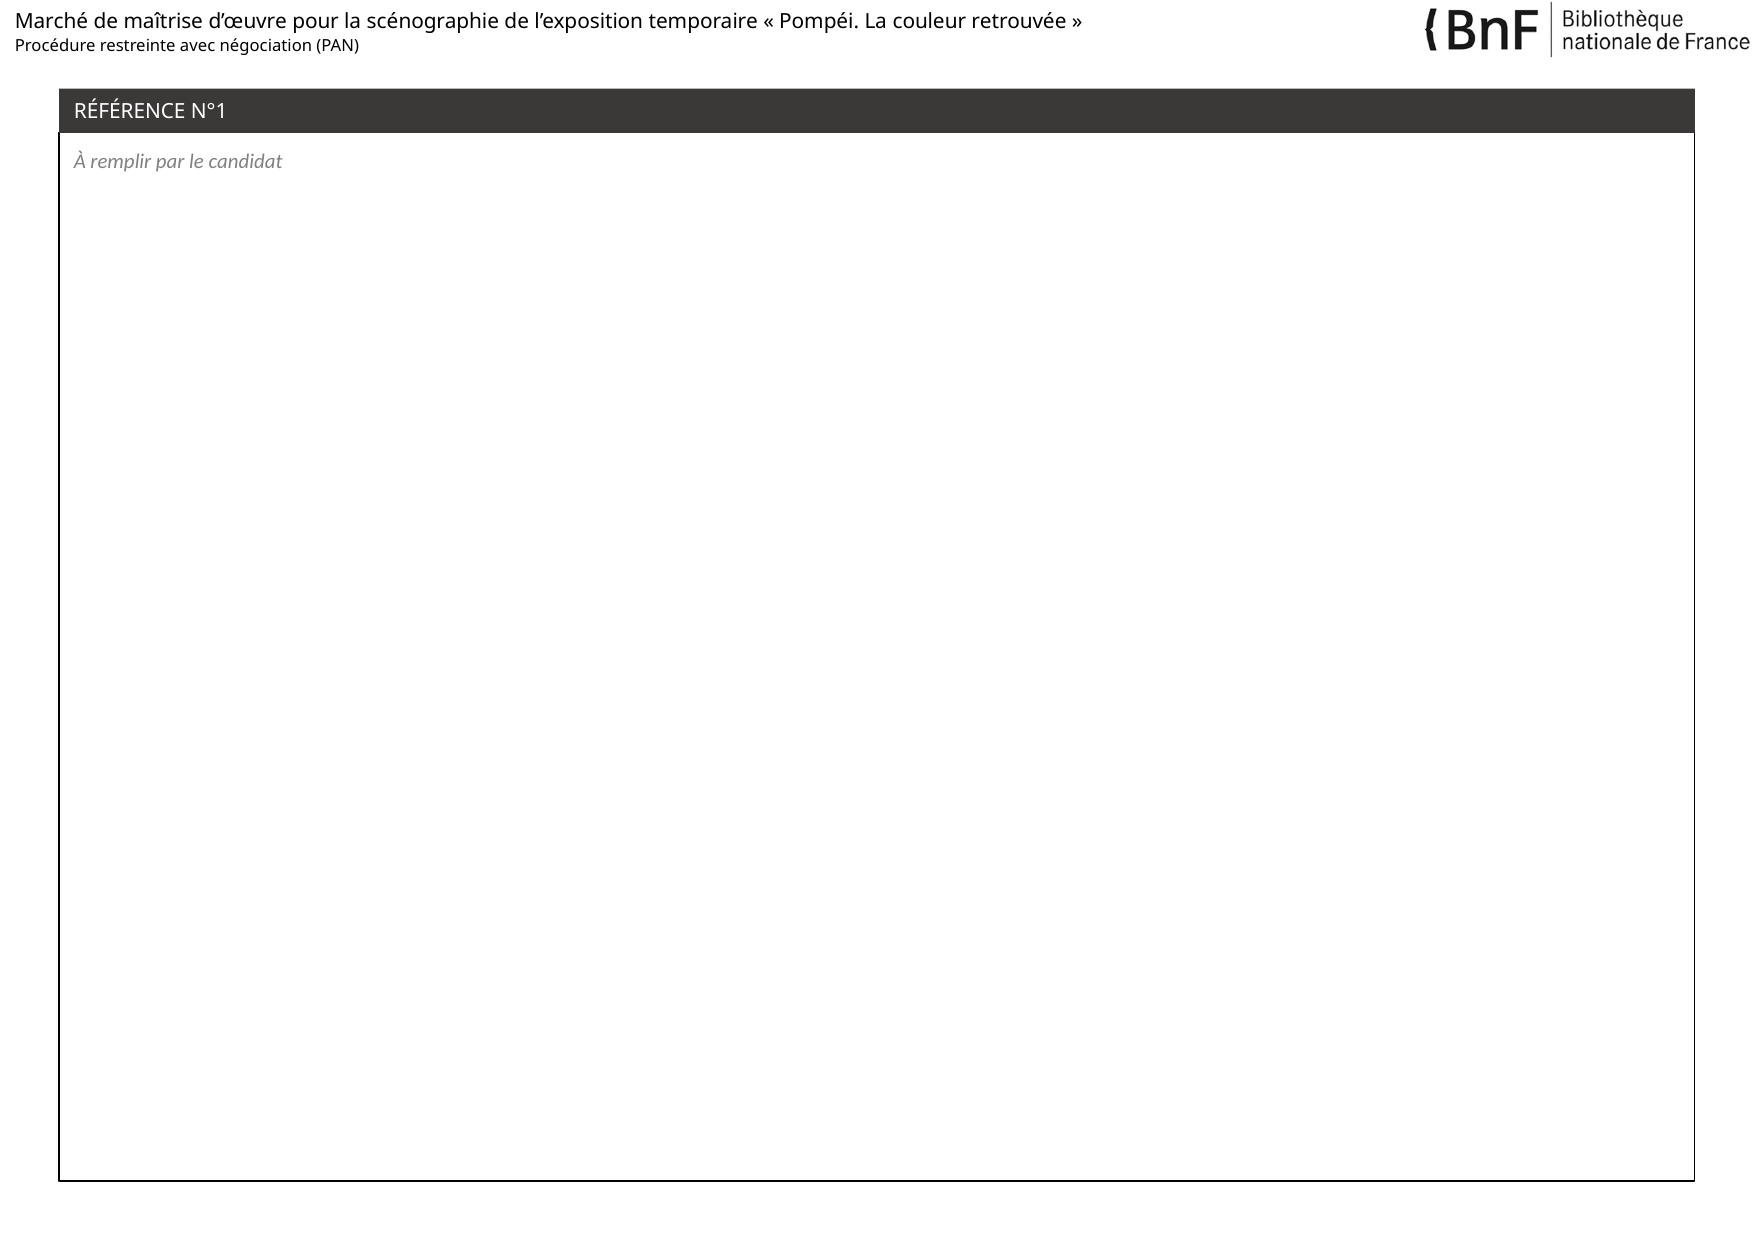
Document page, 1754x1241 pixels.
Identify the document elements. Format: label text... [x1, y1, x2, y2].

text_box RÉFÉRENCE N°1 [59, 88, 1695, 133]
text_box À remplir par le candidat [58, 132, 1695, 1181]
picture [1422, 0, 1754, 59]
text_box Marché de maîtrise d’œuvre pour la scénographie de l’exposition temporaire « Pompéi. La couleur retrouvée » Procédure restreinte avec négociation (PAN) [0, 0, 1422, 59]
